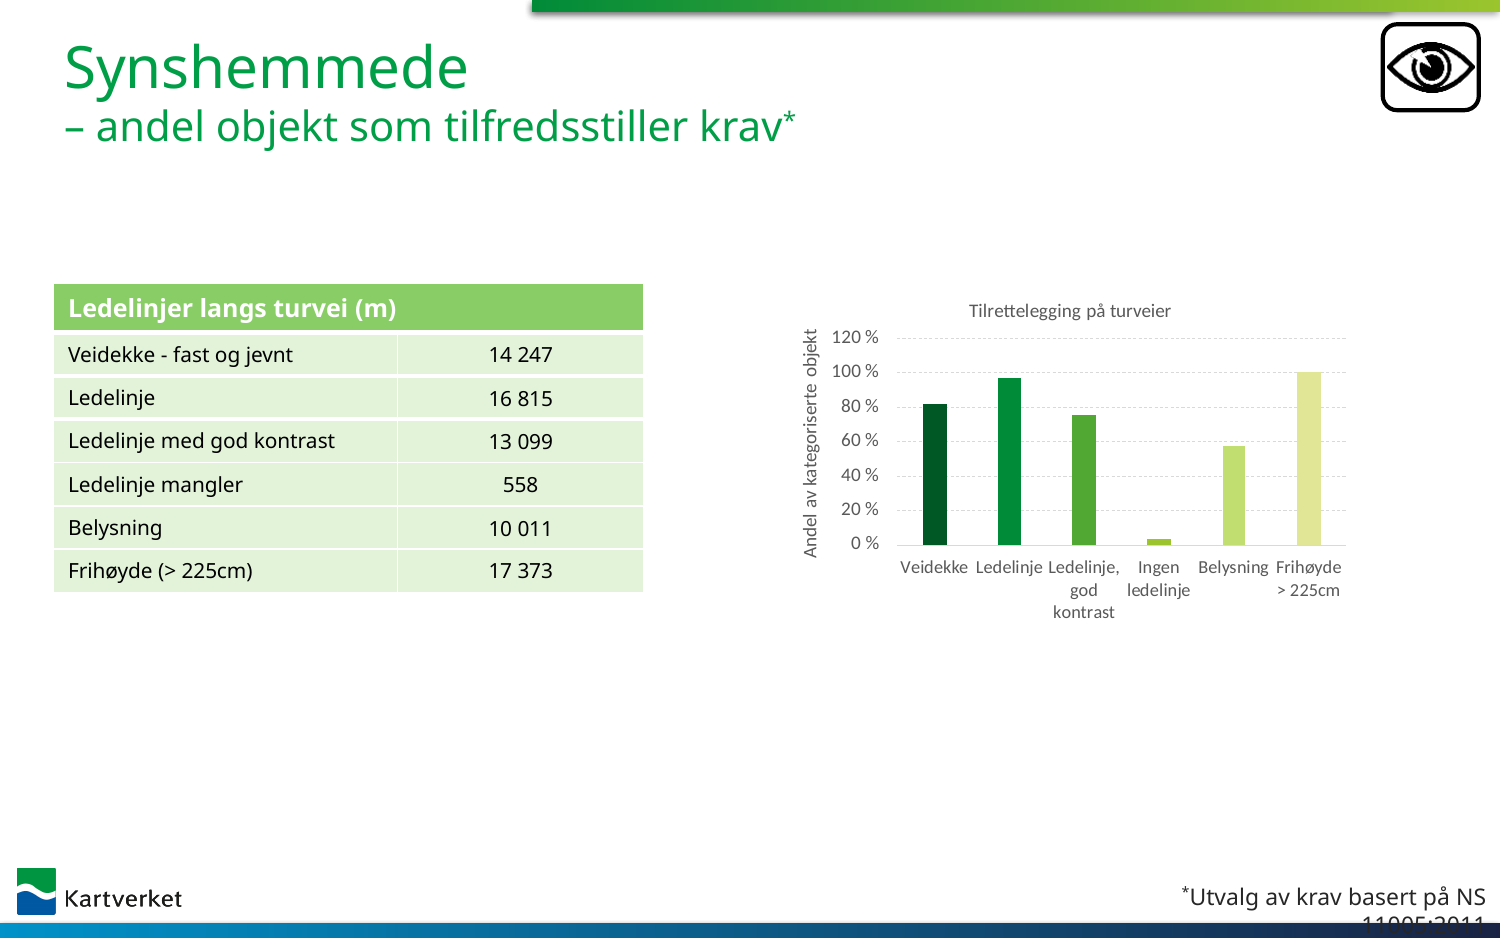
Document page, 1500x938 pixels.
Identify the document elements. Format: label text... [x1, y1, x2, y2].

table_cell 16 815 [398, 378, 643, 417]
table_cell Belysning [54, 507, 397, 548]
picture [791, 291, 1349, 630]
table_cell 14 247 [398, 335, 643, 374]
table_cell 10 011 [398, 507, 643, 548]
table_cell 13 099 [398, 421, 643, 462]
table_header Ledelinjer langs turvei (m) [54, 284, 643, 330]
table_cell 558 [398, 463, 643, 505]
text_box Synshemmede – andel objekt som tilfredsstiller krav* [49, 24, 1431, 158]
text_box *Utvalg av krav basert på NS 11005:2011 [1068, 873, 1500, 938]
table_cell Ledelinje mangler [54, 463, 397, 505]
table_cell 17 373 [398, 550, 643, 592]
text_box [1382, 24, 1480, 111]
table_cell Frihøyde (> 225cm) [54, 550, 397, 592]
table_cell Ledelinje med god kontrast [54, 421, 397, 462]
table_cell Veidekke - fast og jevnt [54, 335, 397, 374]
table_cell Ledelinje [54, 378, 397, 417]
